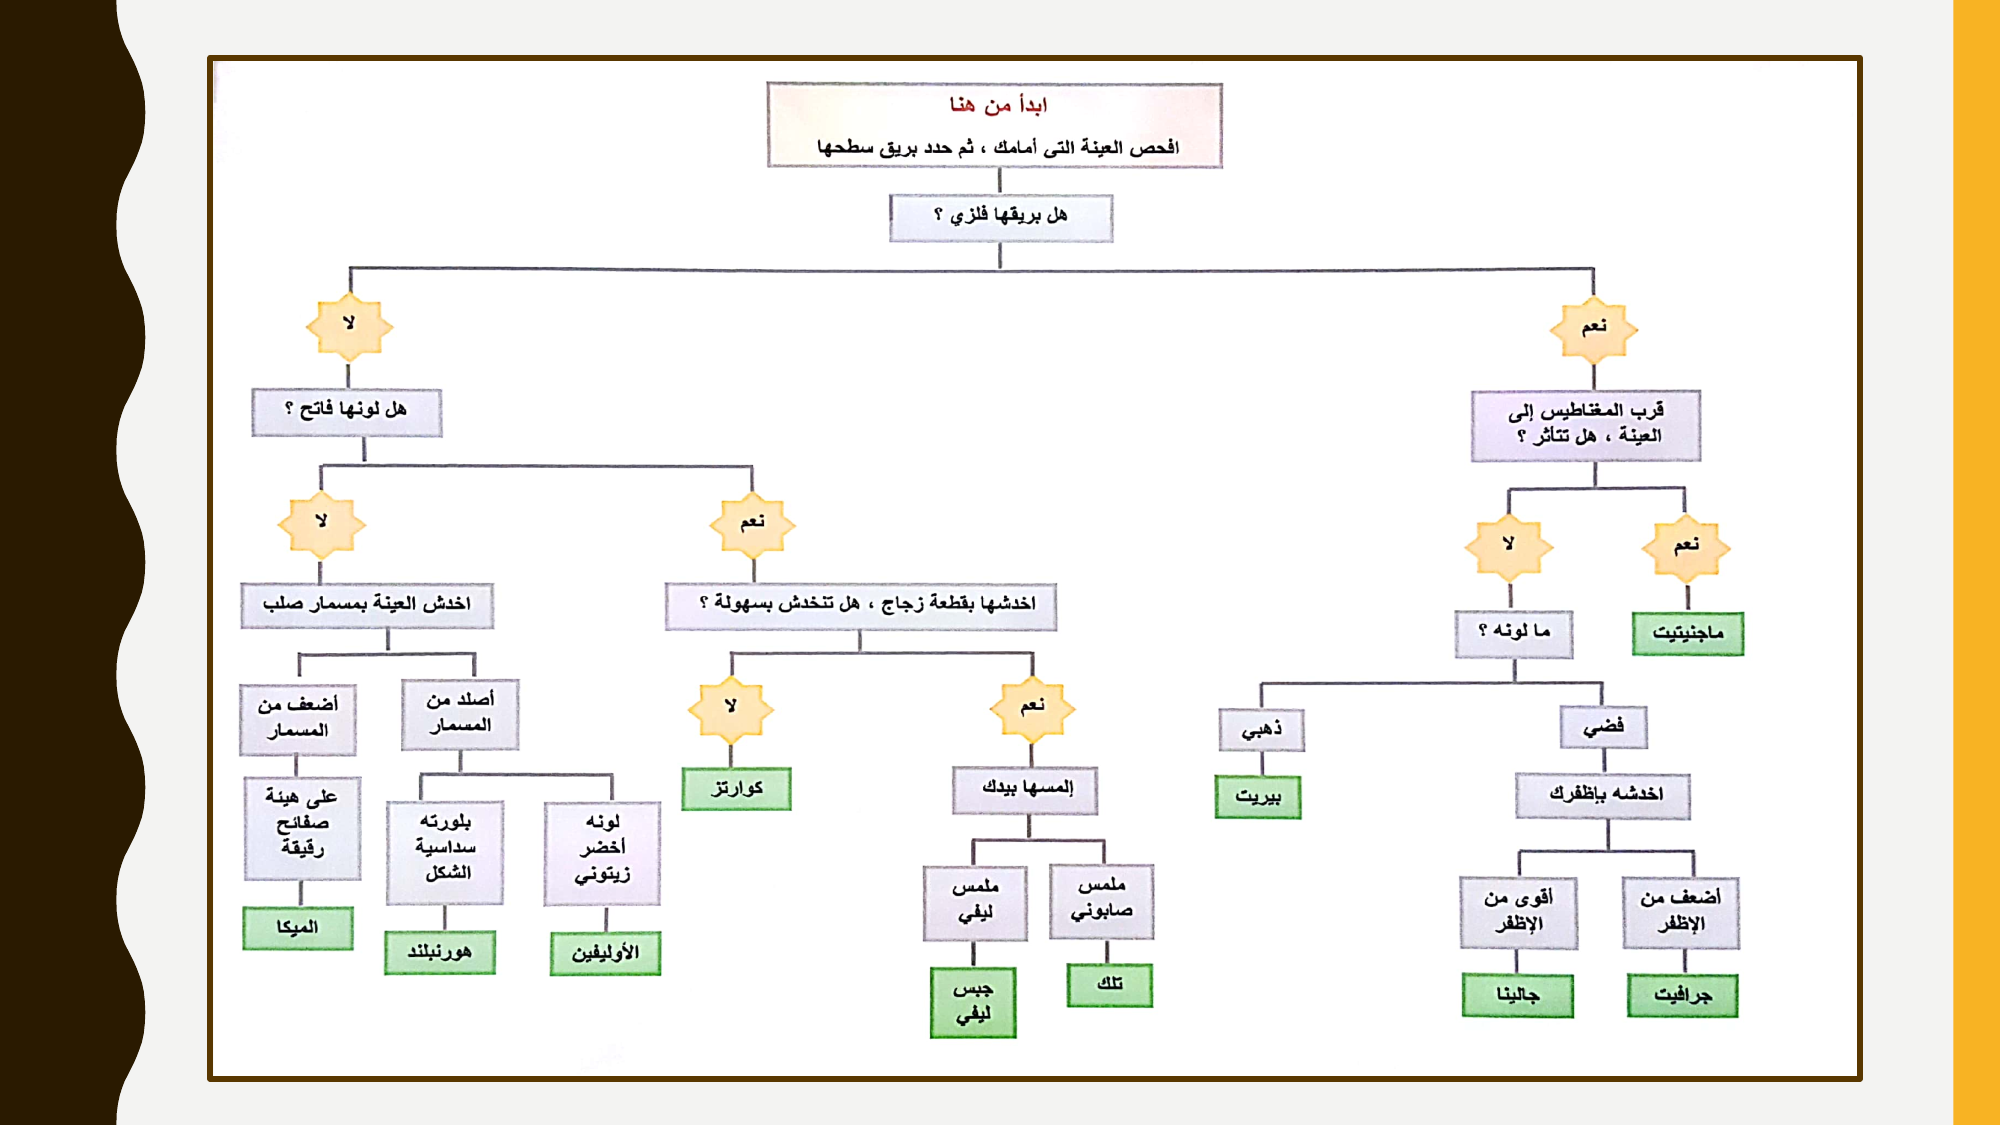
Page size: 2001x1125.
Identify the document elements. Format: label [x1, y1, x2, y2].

picture [215, 0, 1857, 1125]
